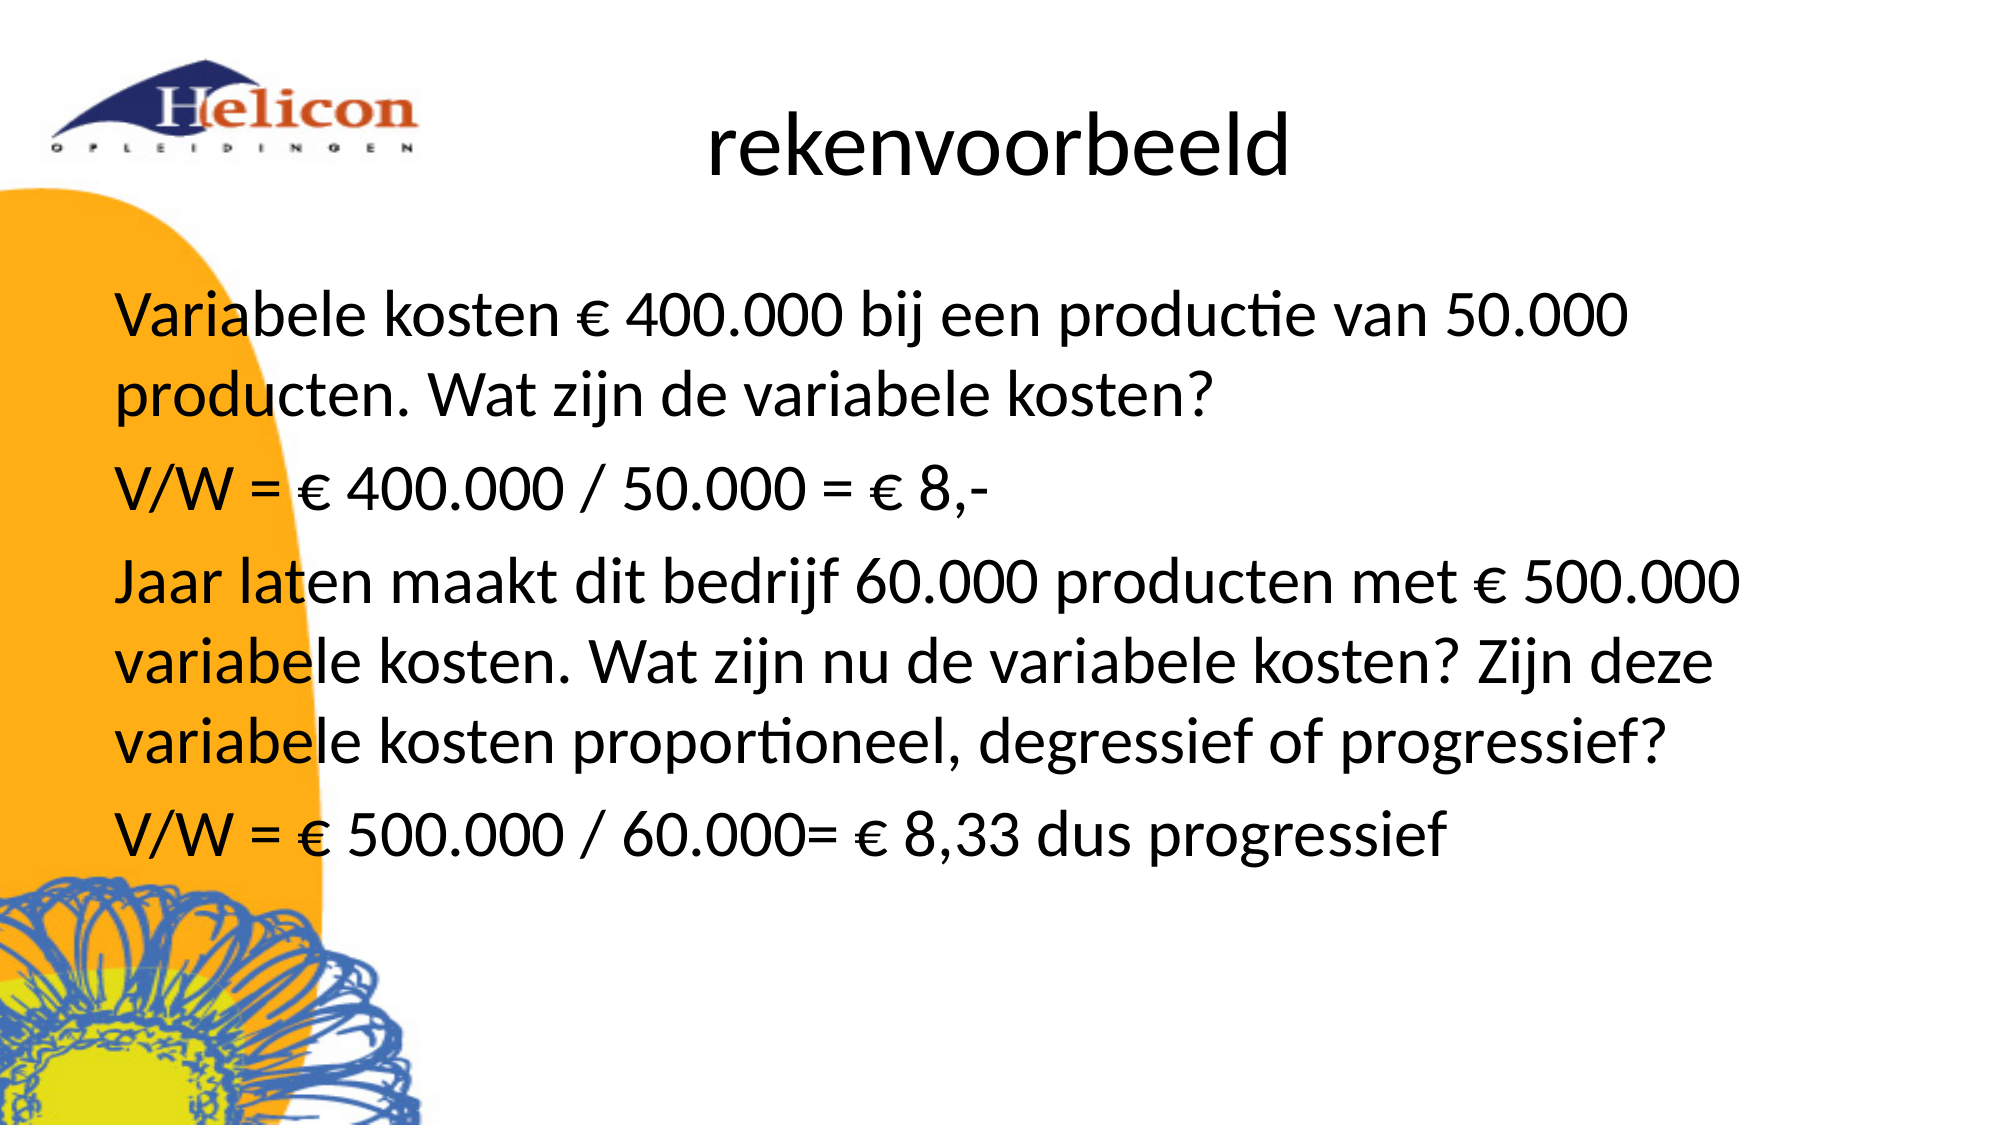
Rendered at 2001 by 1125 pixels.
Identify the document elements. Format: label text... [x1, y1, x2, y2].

list Variabele kosten € 400.000 bij een productie van 50.000 producten. Wat zijn de variabele kosten? V/W = € 400.000 / 50.000 = € 8,- Jaar laten maakt dit bedrijf 60.000 producten met € 500.000 variabele kosten. Wat zijn nu de variabele kosten? Zijn deze variabele kosten proportioneel, degressief of progressief? V/W = € 500.000 / 60.000= € 8,33 dus progressief [99, 262, 1900, 1005]
picture [0, 0, 2001, 1125]
title rekenvoorbeeld [99, 45, 1900, 233]
